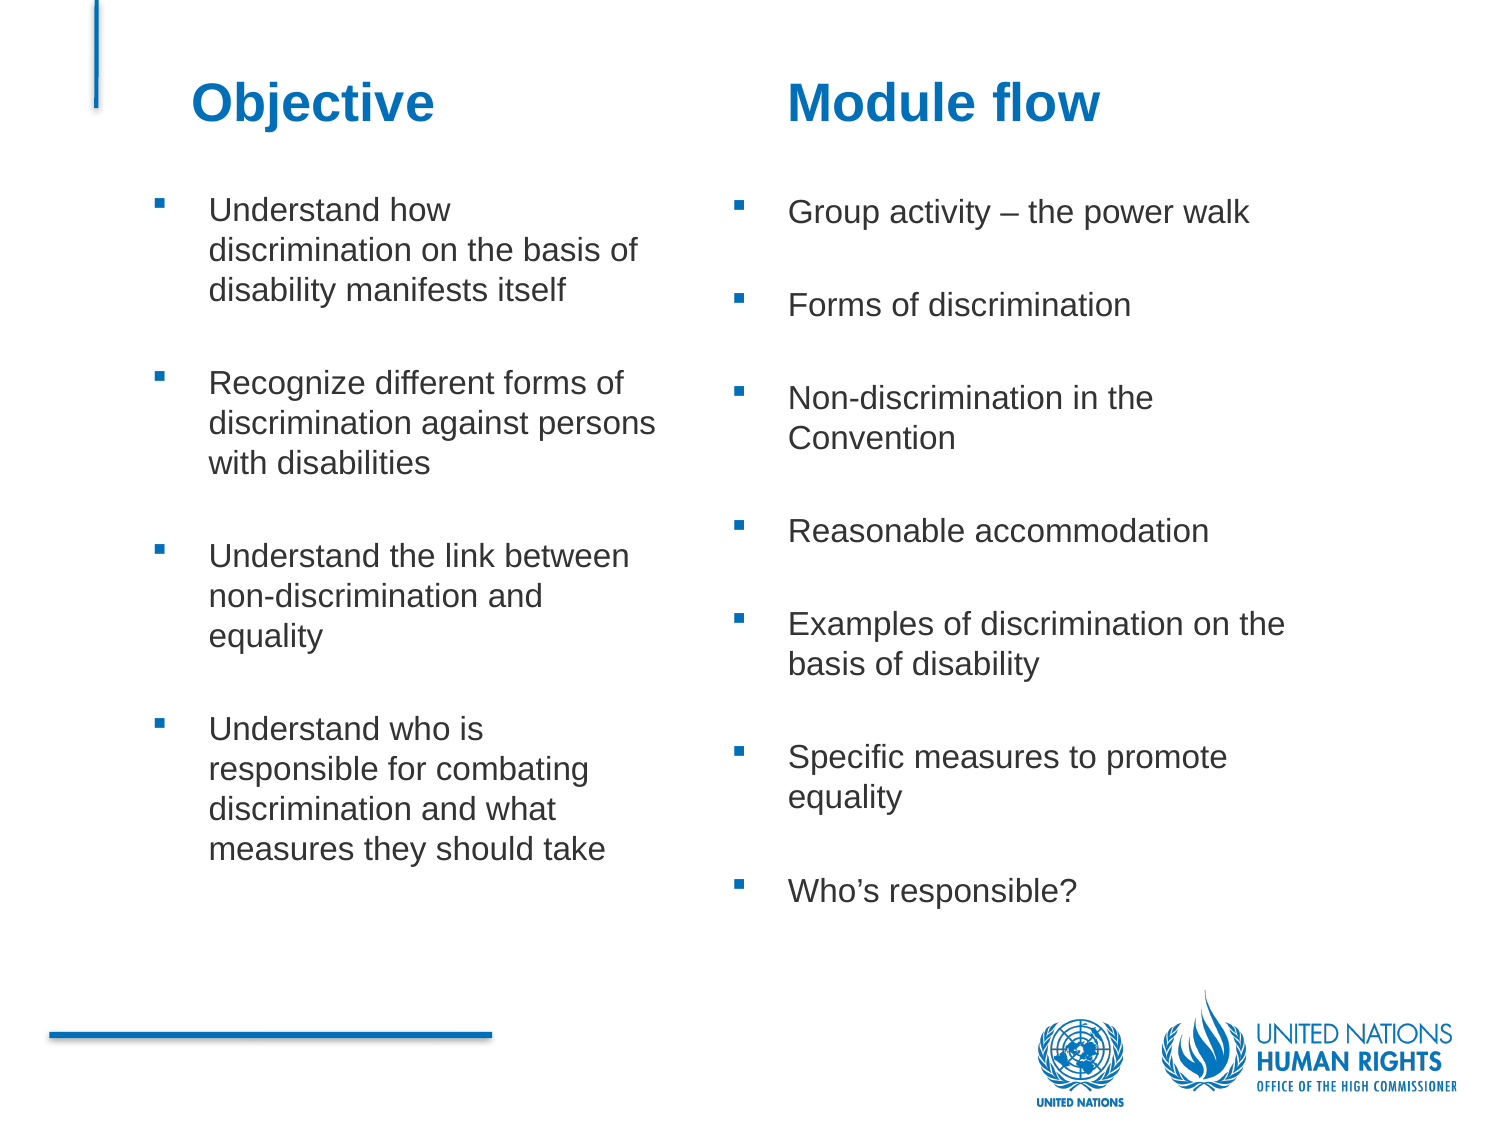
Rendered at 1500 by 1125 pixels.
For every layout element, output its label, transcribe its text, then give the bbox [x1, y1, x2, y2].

text_box Understand how discrimination on the basis of disability manifests itself Recognize different forms of discrimination against persons with disabilities Understand the link between non-discrimination and equality Understand who is responsible for combating discrimination and what measures they should take [137, 180, 675, 875]
text_box Objective [176, 60, 451, 140]
text_box Module flow [772, 60, 1116, 140]
text_box Group activity – the power walk Forms of discrimination Non-discrimination in the Convention Reasonable accommodation Examples of discrimination on the basis of disability Specific measures to promote equality Who’s responsible? [716, 182, 1317, 1033]
picture [1037, 990, 1457, 1107]
